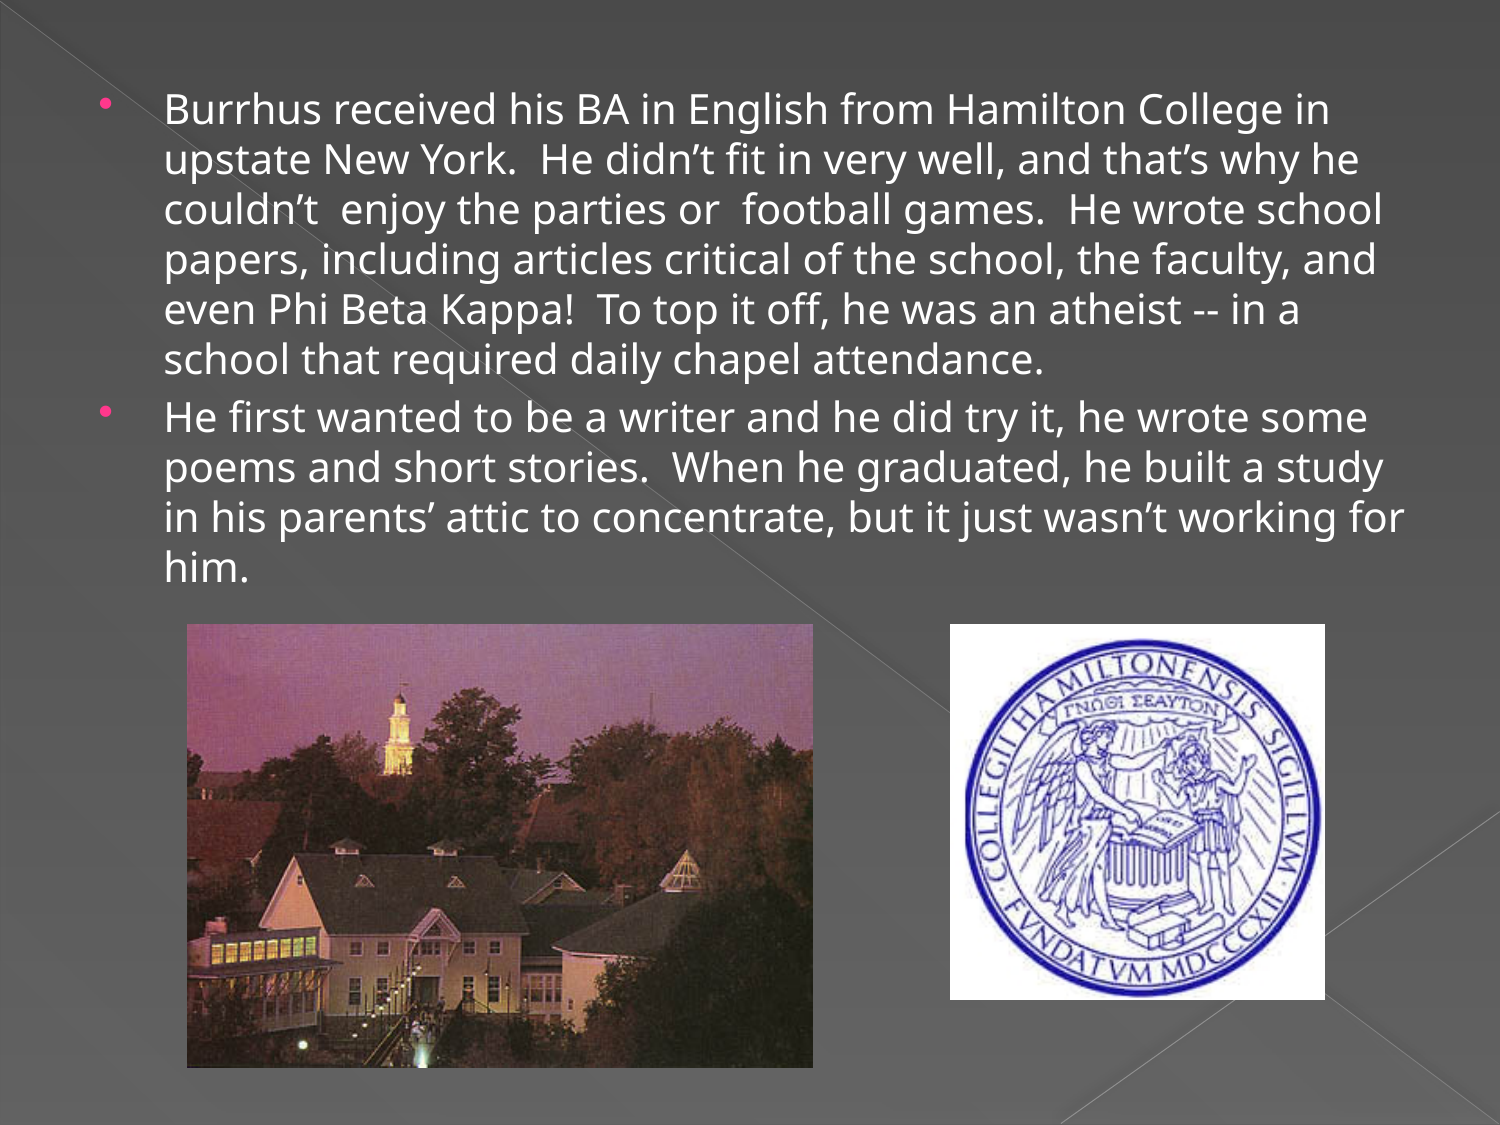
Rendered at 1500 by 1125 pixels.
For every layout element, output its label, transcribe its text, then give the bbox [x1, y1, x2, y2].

picture [187, 624, 813, 1068]
picture [949, 624, 1326, 1001]
list Burrhus received his BA in English from Hamilton College in upstate New York. He didn’t fit in very well, and that’s why he couldn’t enjoy the parties or football games. He wrote school papers, including articles critical of the school, the faculty, and even Phi Beta Kappa! To top it off, he was an atheist -- in a school that required daily chapel attendance. He first wanted to be a writer and he did try it, he wrote some poems and short stories. When he graduated, he built a study in his parents’ attic to concentrate, but it just wasn’t working for him. [75, 75, 1425, 1000]
